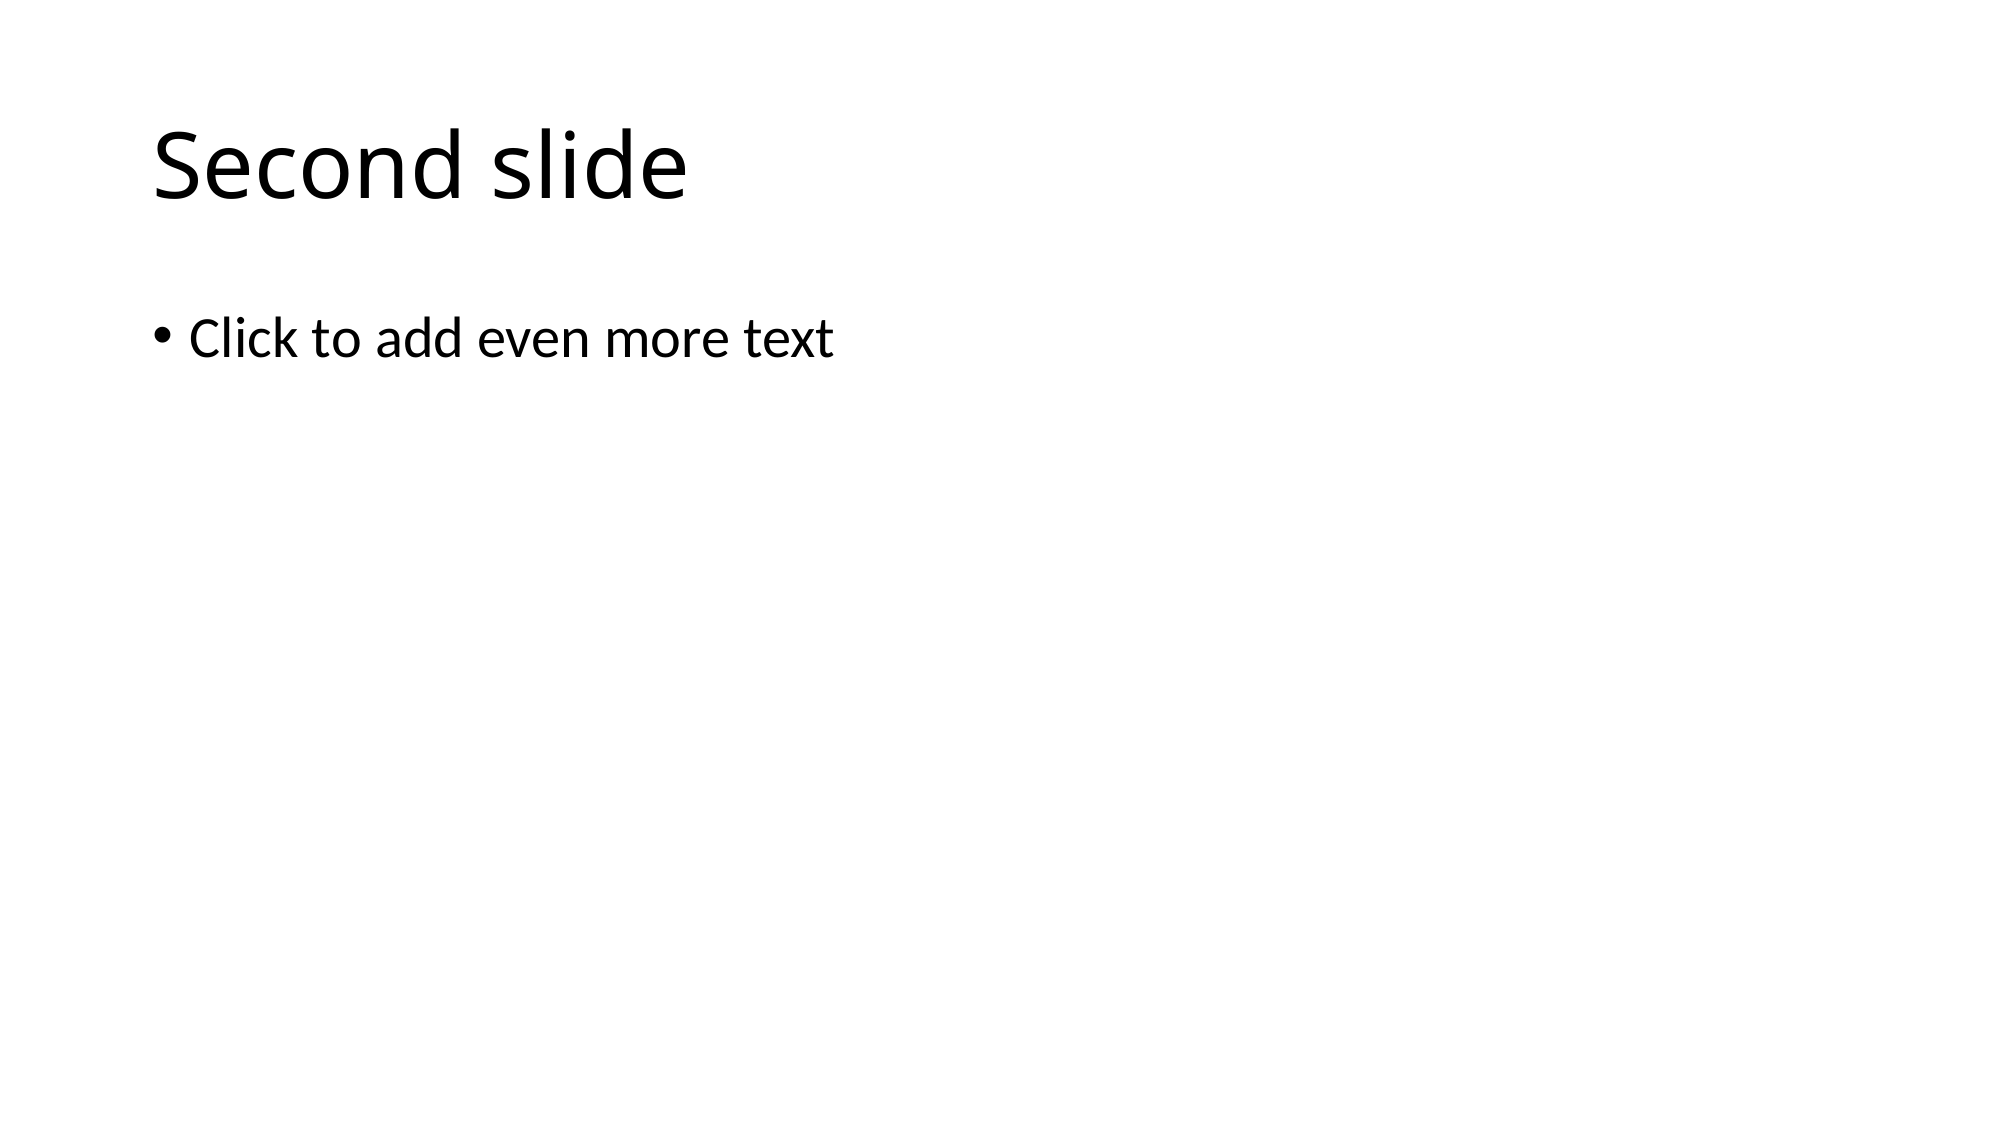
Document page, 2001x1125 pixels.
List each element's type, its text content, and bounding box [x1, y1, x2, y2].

list Click to add even more text [137, 299, 1863, 1014]
title Second slide [137, 59, 1863, 278]
